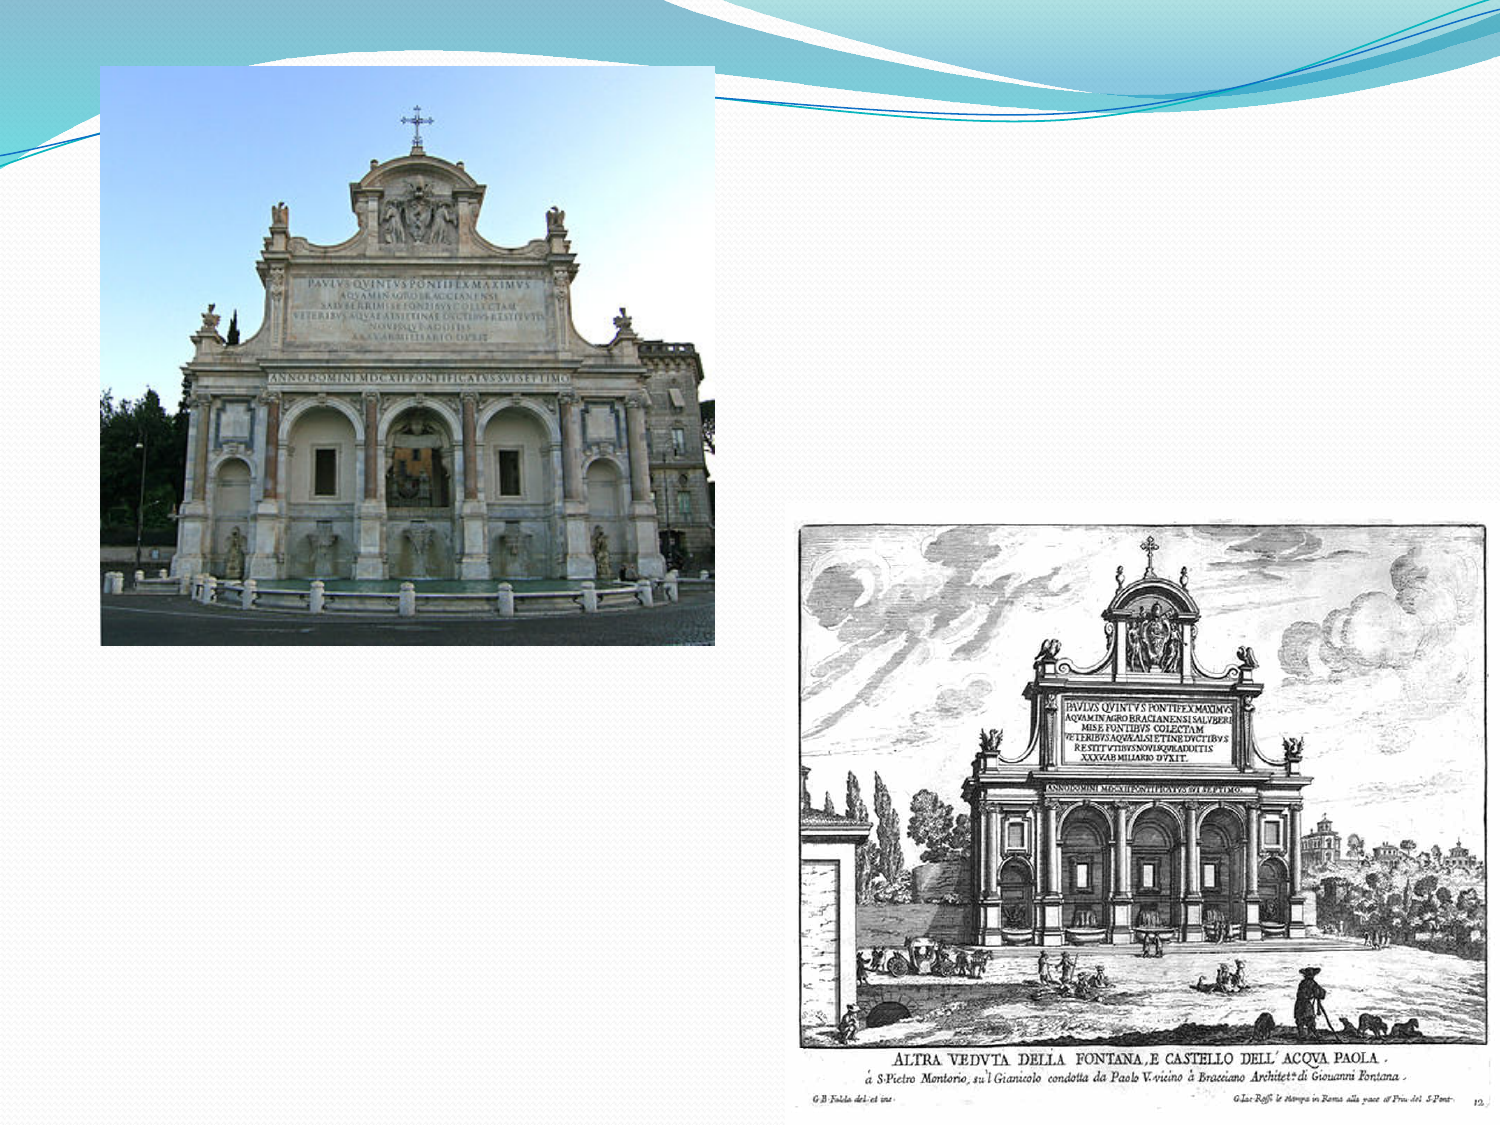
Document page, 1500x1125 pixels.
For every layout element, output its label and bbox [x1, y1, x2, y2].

picture [100, 66, 715, 646]
picture [785, 503, 1500, 1125]
